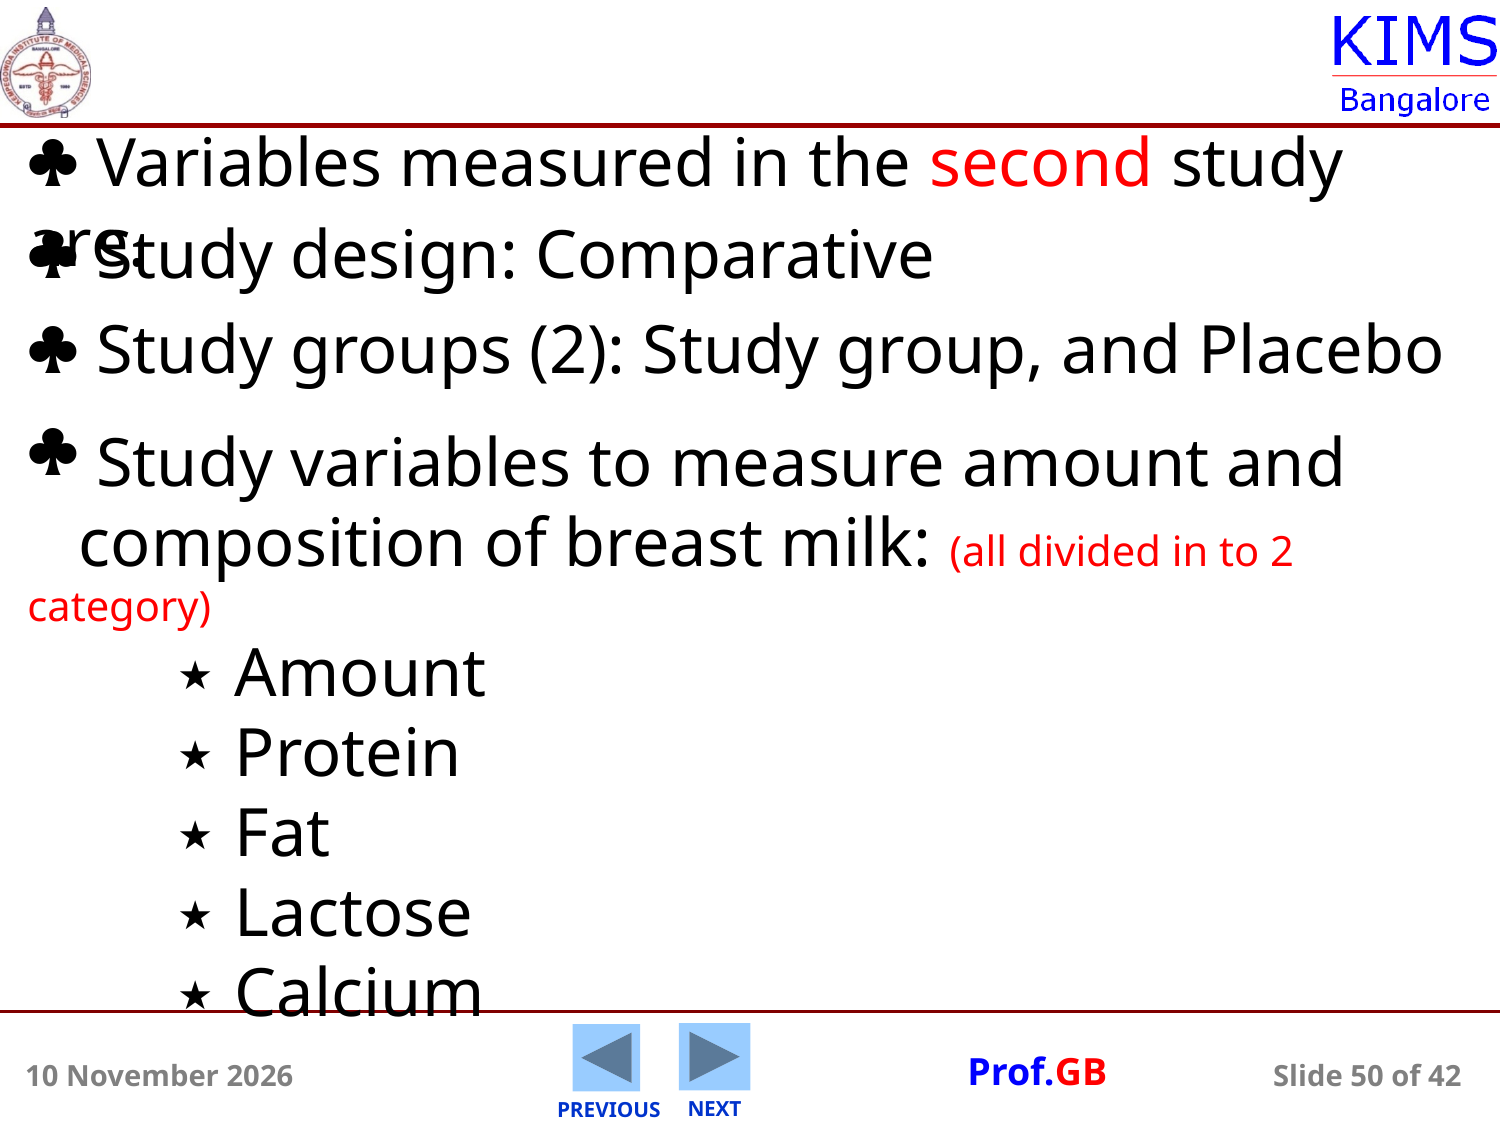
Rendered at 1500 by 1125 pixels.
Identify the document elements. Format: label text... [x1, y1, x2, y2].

picture [0, 7, 91, 118]
text_box  Study design: Comparative [12, 204, 1475, 299]
picture [1330, 12, 1500, 118]
text_box  Variables measured in the second study are. [12, 112, 1475, 204]
text_box Study variables to measure amount and composition of breast milk: (all divided in to 2 category) ٭ Amount ٭ Protein ٭ Fat ٭ Lactose ٭ Calcium [12, 412, 1475, 1037]
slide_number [10, 1051, 396, 1103]
text_box  Study groups (2): Study group, and Placebo [12, 299, 1475, 412]
